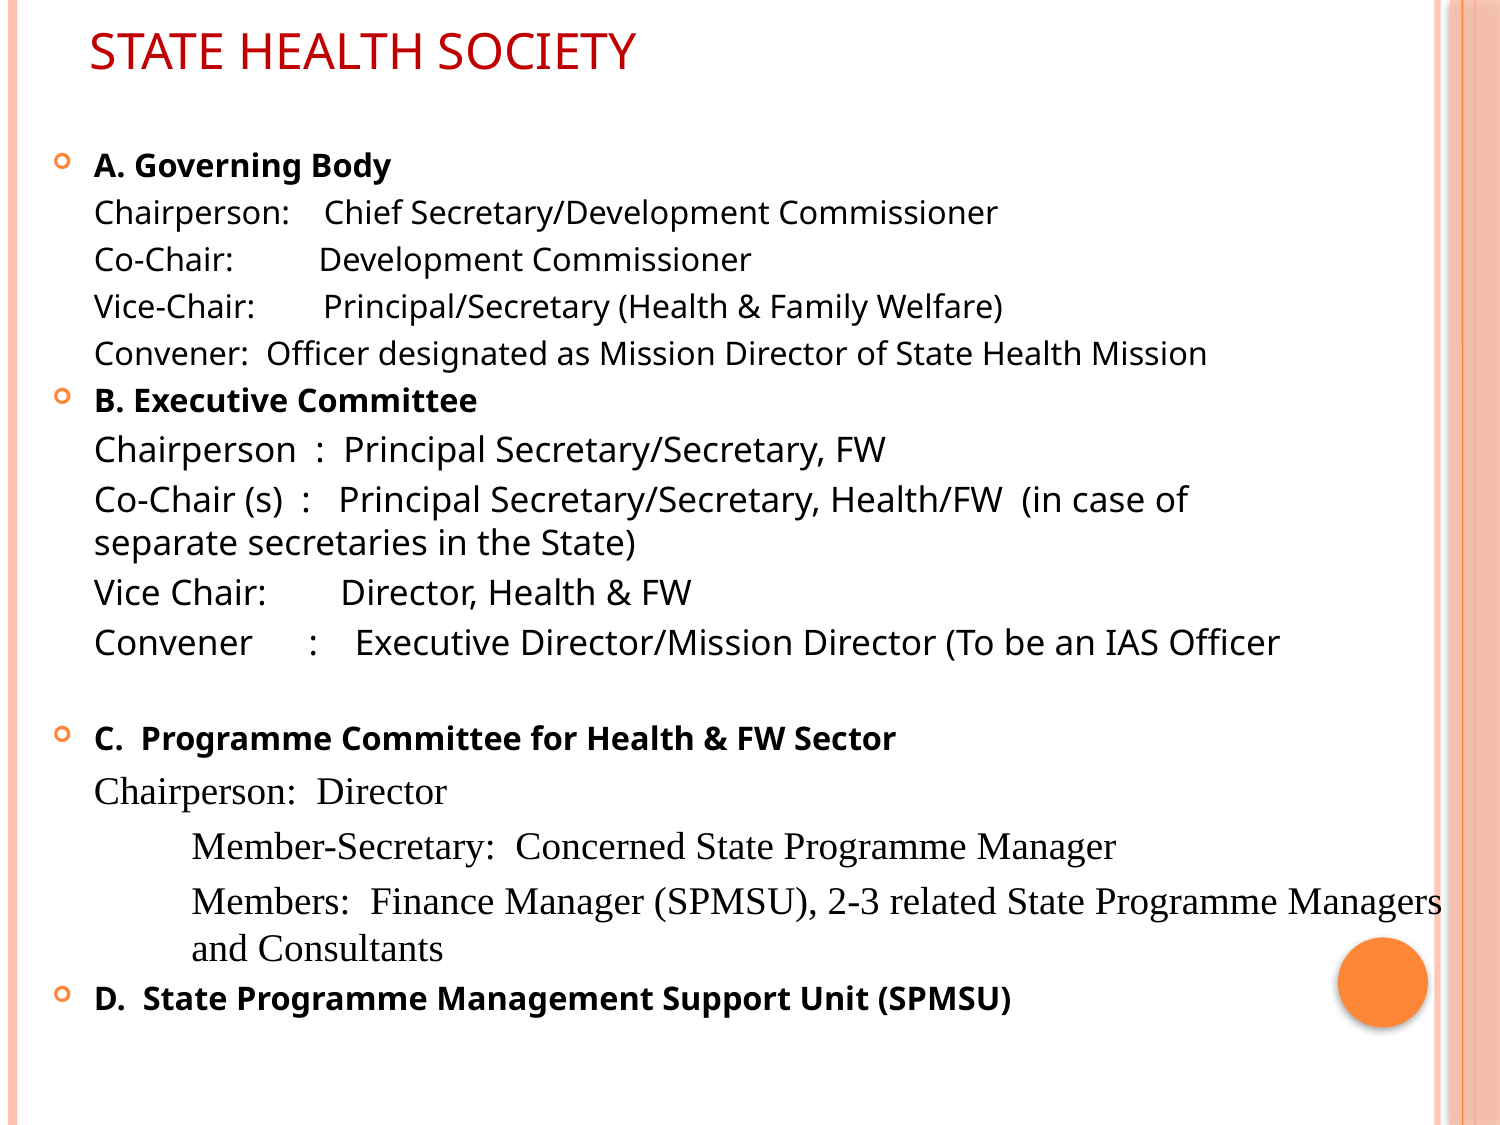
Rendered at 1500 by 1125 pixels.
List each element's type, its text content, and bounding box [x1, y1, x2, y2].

title State health society [75, 12, 1300, 88]
list A. Governing Body Chairperson: Chief Secretary/Development Commissioner Co-Chair: Development Commissioner Vice-Chair: Principal/Secretary (Health & Family Welfare) Convener: Officer designated as Mission Director of State Health Mission B. Executive Committee Chairperson : Principal Secretary/Secretary, FW Co-Chair (s) : Principal Secretary/Secretary, Health/FW (in case of separate secretaries in the State) Vice Chair: Director, Health & FW Convener : Executive Director/Mission Director (To be an IAS Officer C. Programme Committee for Health & FW Sector Chairperson: Director Member-Secretary: Concerned State Programme Manager Members: Finance Manager (SPMSU), 2-3 related State Programme Managers and Consultants D. State Programme Management Support Unit (SPMSU) [37, 137, 1500, 1025]
